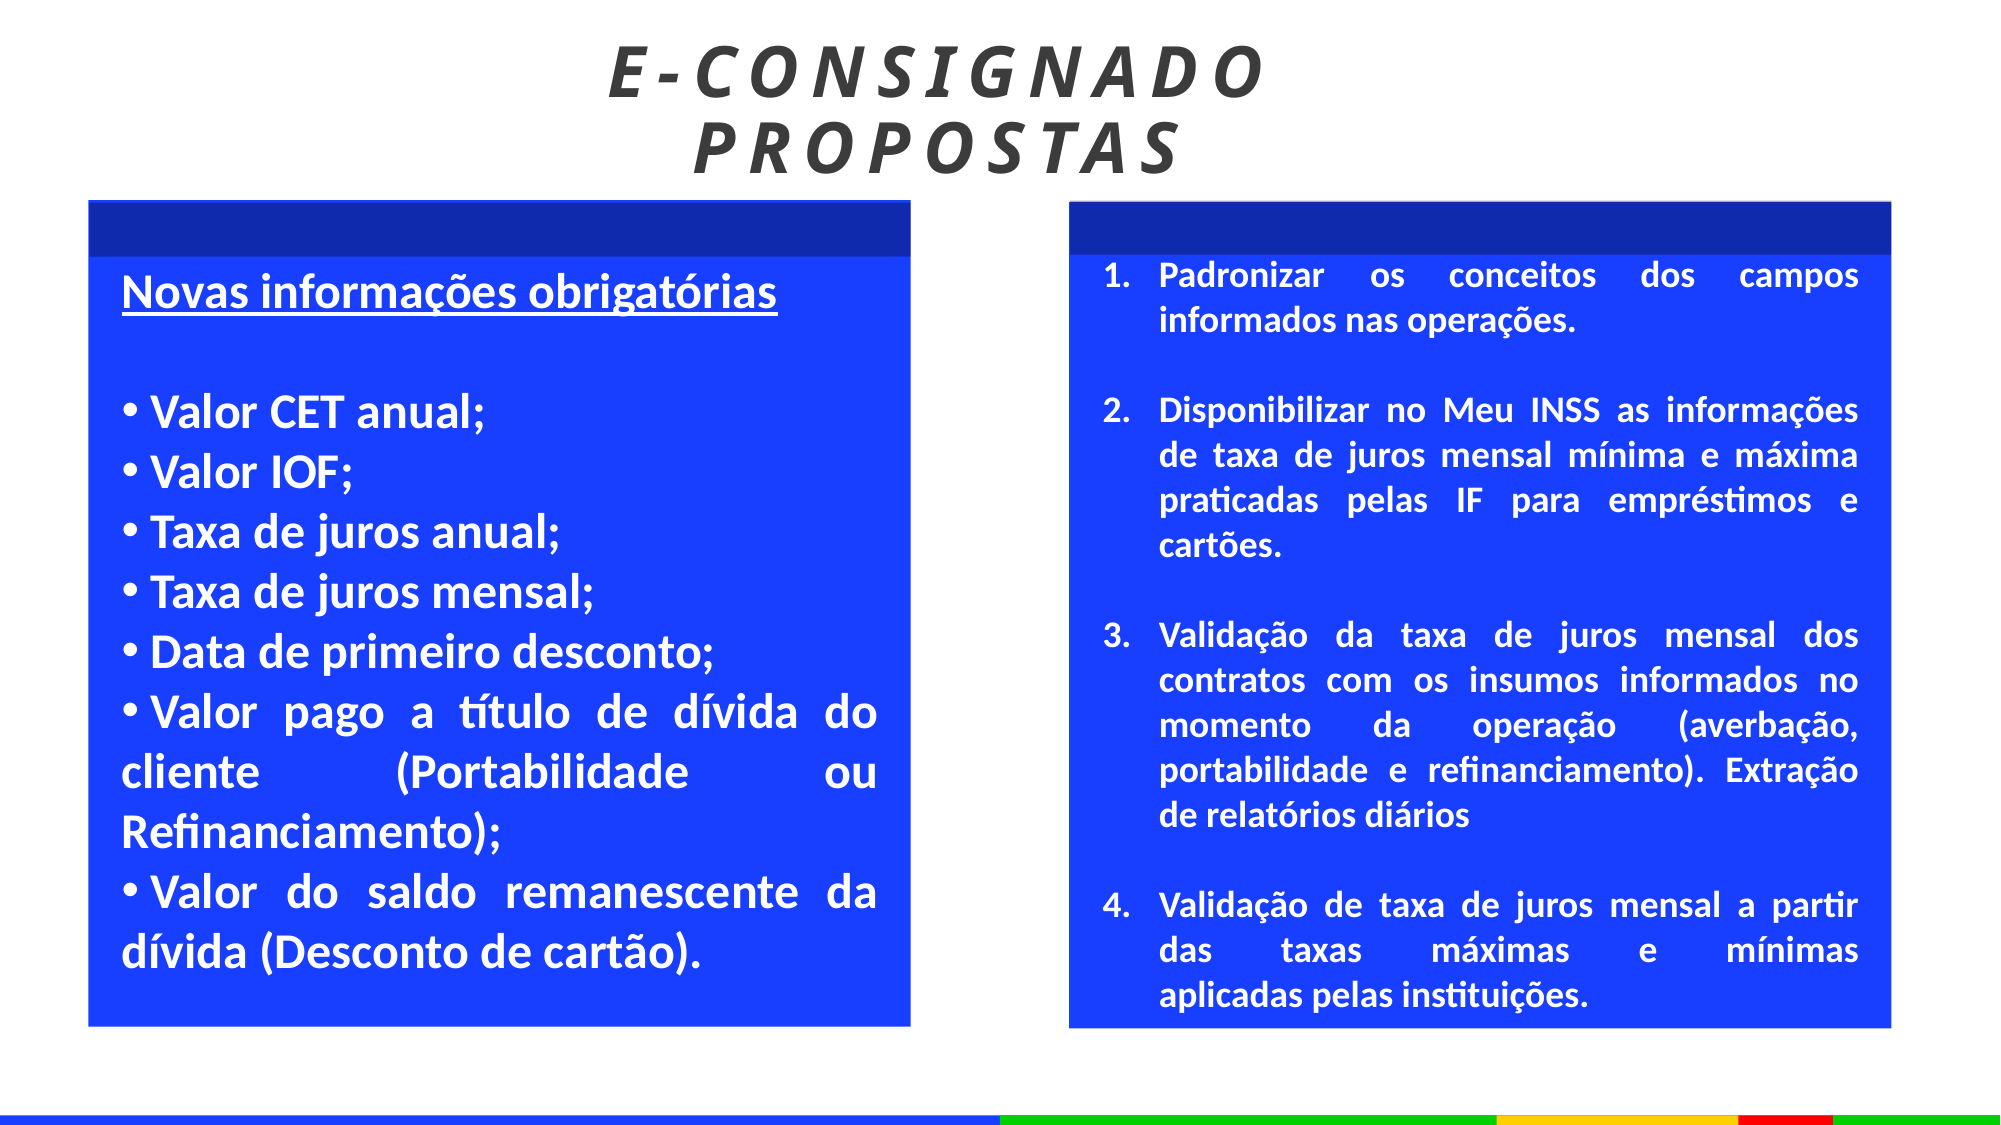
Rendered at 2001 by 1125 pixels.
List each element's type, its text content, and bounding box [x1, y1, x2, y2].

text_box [88, 200, 911, 1027]
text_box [1069, 200, 1892, 1029]
title E-Consignado Propostas [229, 23, 1643, 202]
